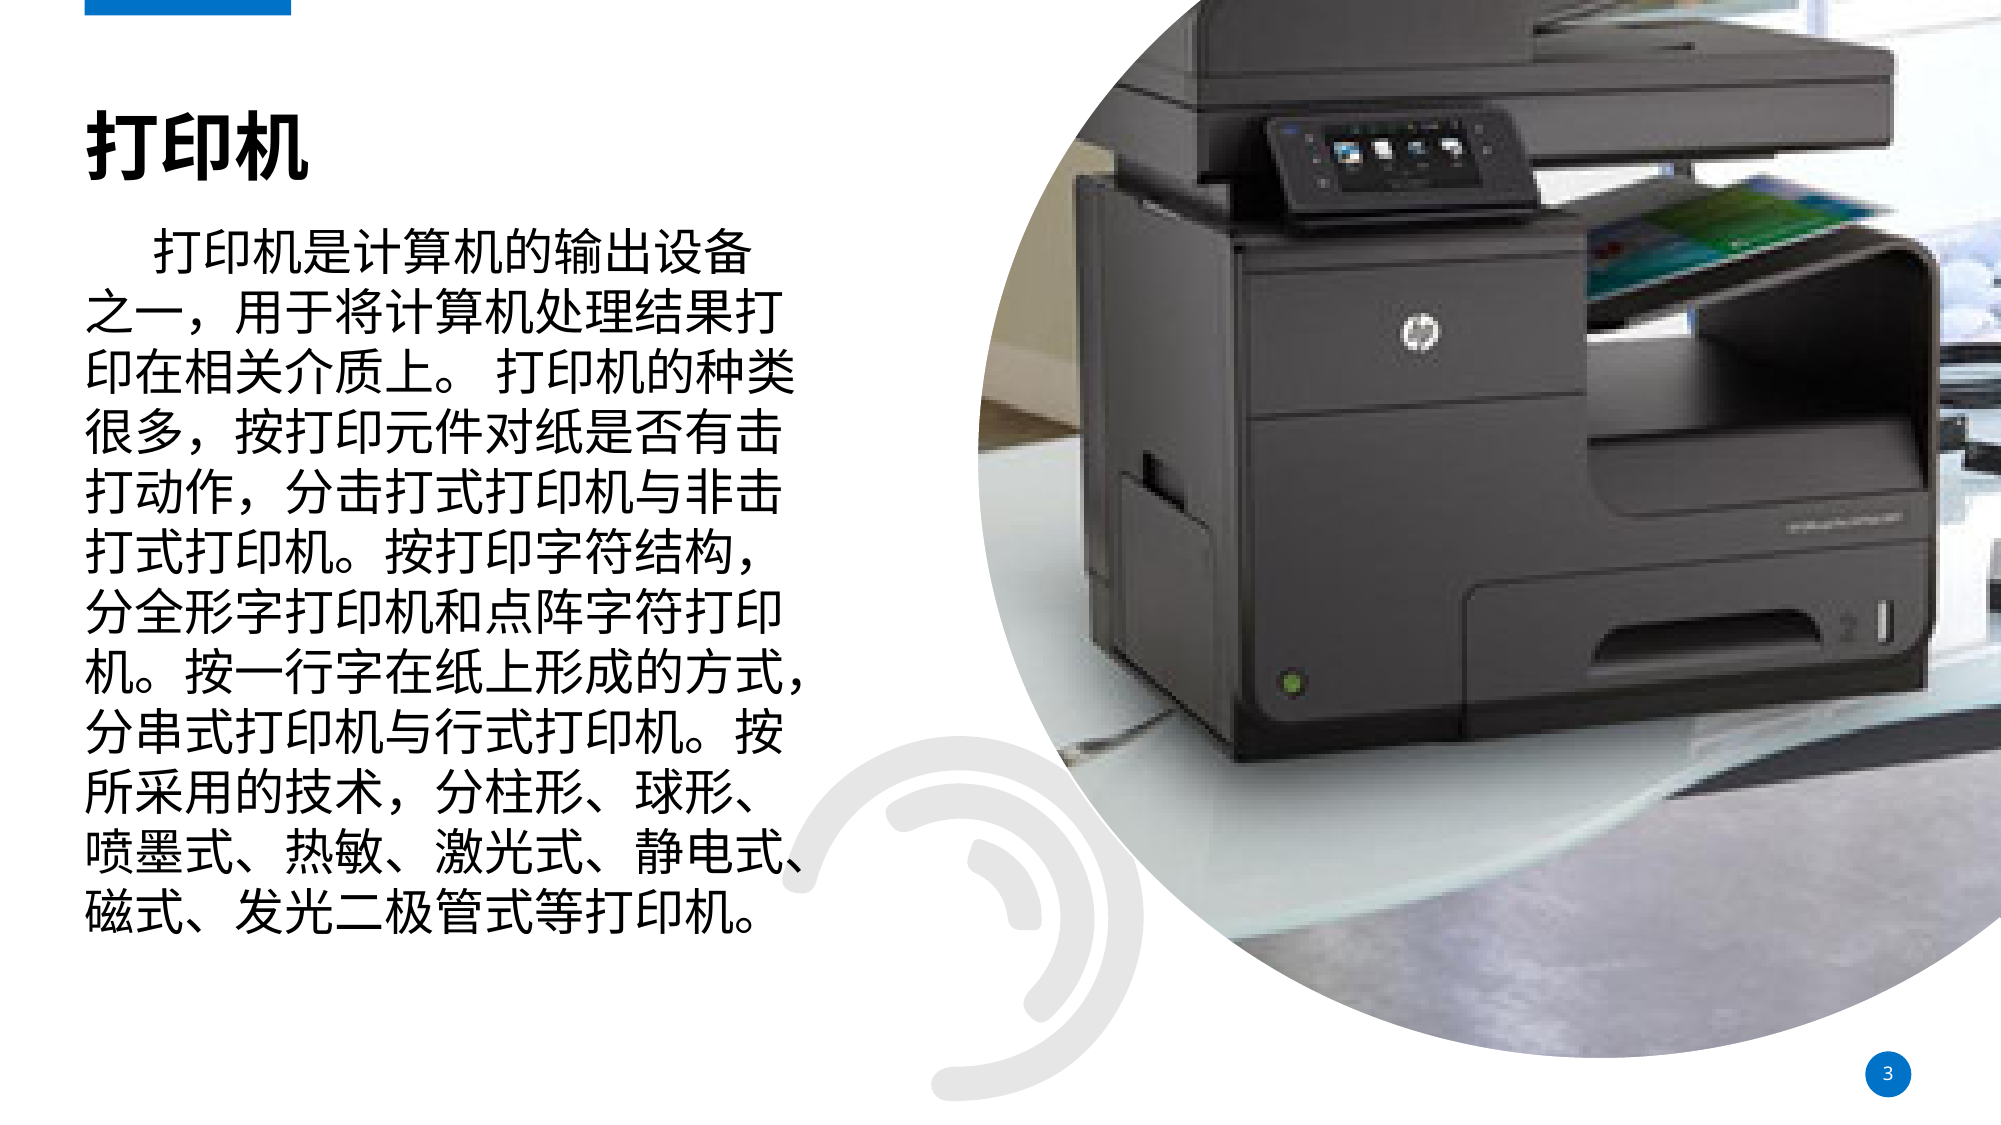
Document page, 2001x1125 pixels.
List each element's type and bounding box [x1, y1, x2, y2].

text_box [0, 0, 2000, 1125]
